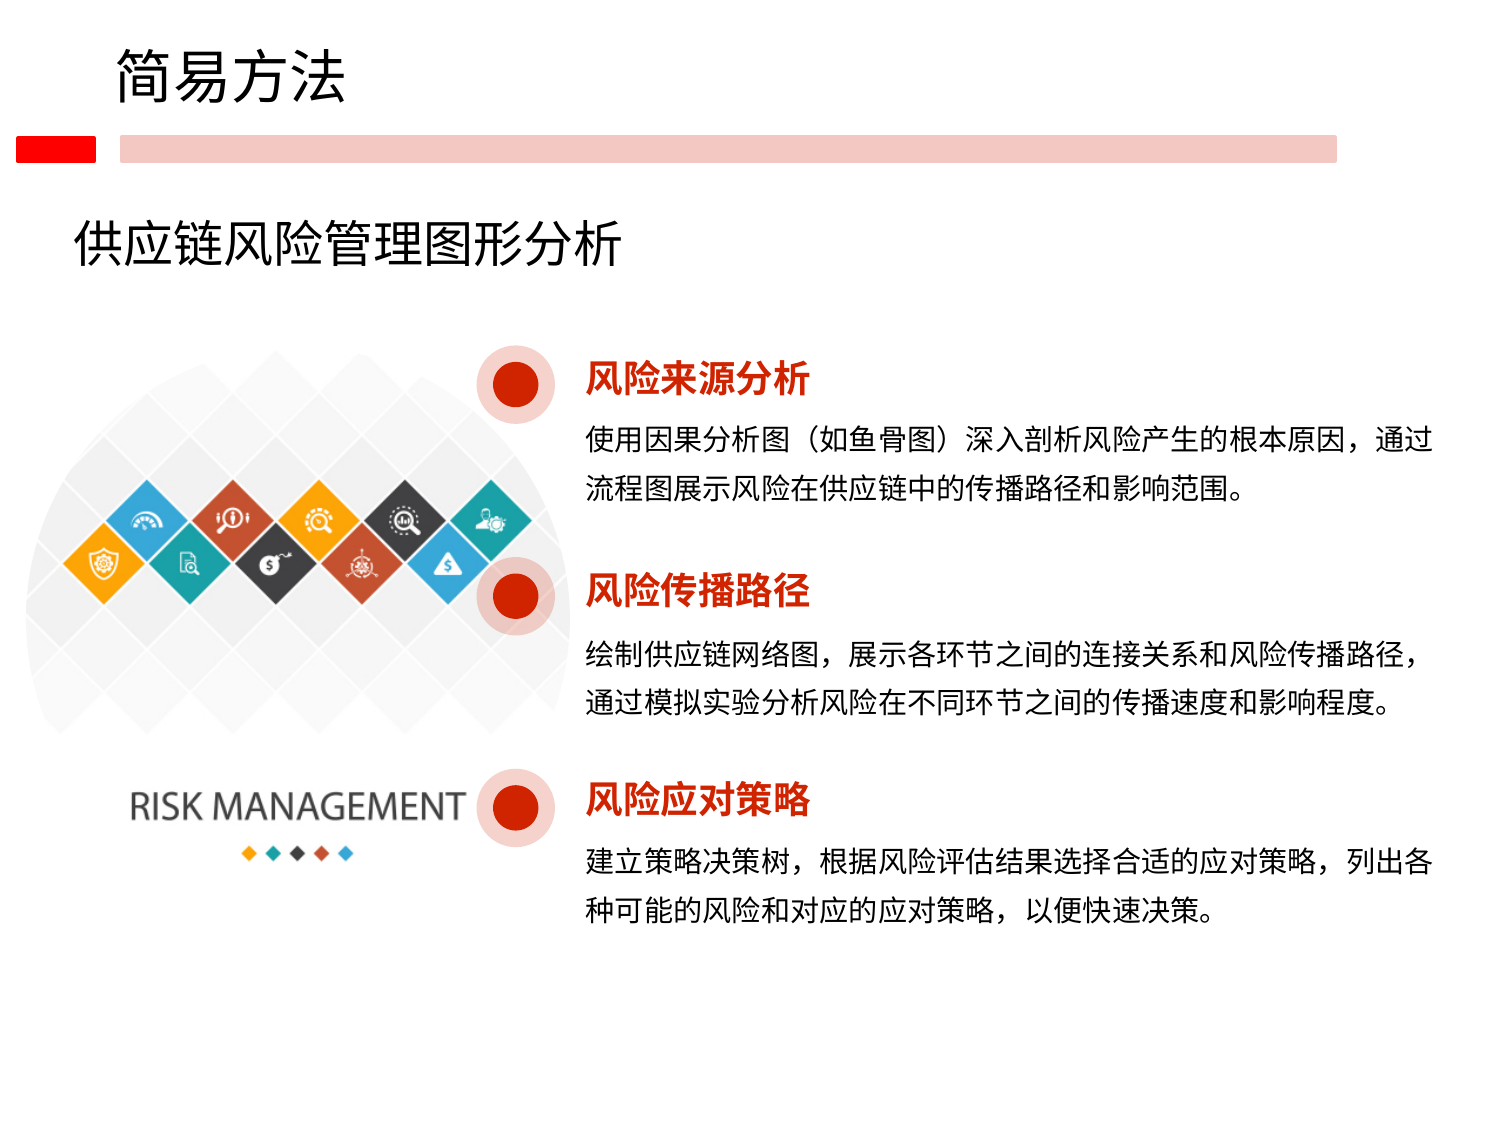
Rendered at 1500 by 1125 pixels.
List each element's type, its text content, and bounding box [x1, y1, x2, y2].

text_box 风险传播路径 [576, 532, 1418, 606]
text_box 使用因果分析图（如鱼骨图）深入剖析风险产生的根本原因，通过流程图展示风险在供应链中的传播路径和影响范围。 [576, 392, 1442, 514]
text_box 绘制供应链网络图，展示各环节之间的连接关系和风险传播路径，通过模拟实验分析风险在不同环节之间的传播速度和影响程度。 [576, 606, 1442, 728]
picture [25, 346, 571, 892]
text_box 风险应对策略 [576, 745, 1418, 813]
text_box 风险来源分析 [570, 320, 1418, 392]
text_box 简易方法 [100, 32, 1324, 118]
text_box 供应链风险管理图形分析 [58, 173, 1442, 288]
text_box 建立策略决策树，根据风险评估结果选择合适的应对策略，列出各种可能的风险和对应的应对策略，以便快速决策。 [570, 813, 1442, 935]
